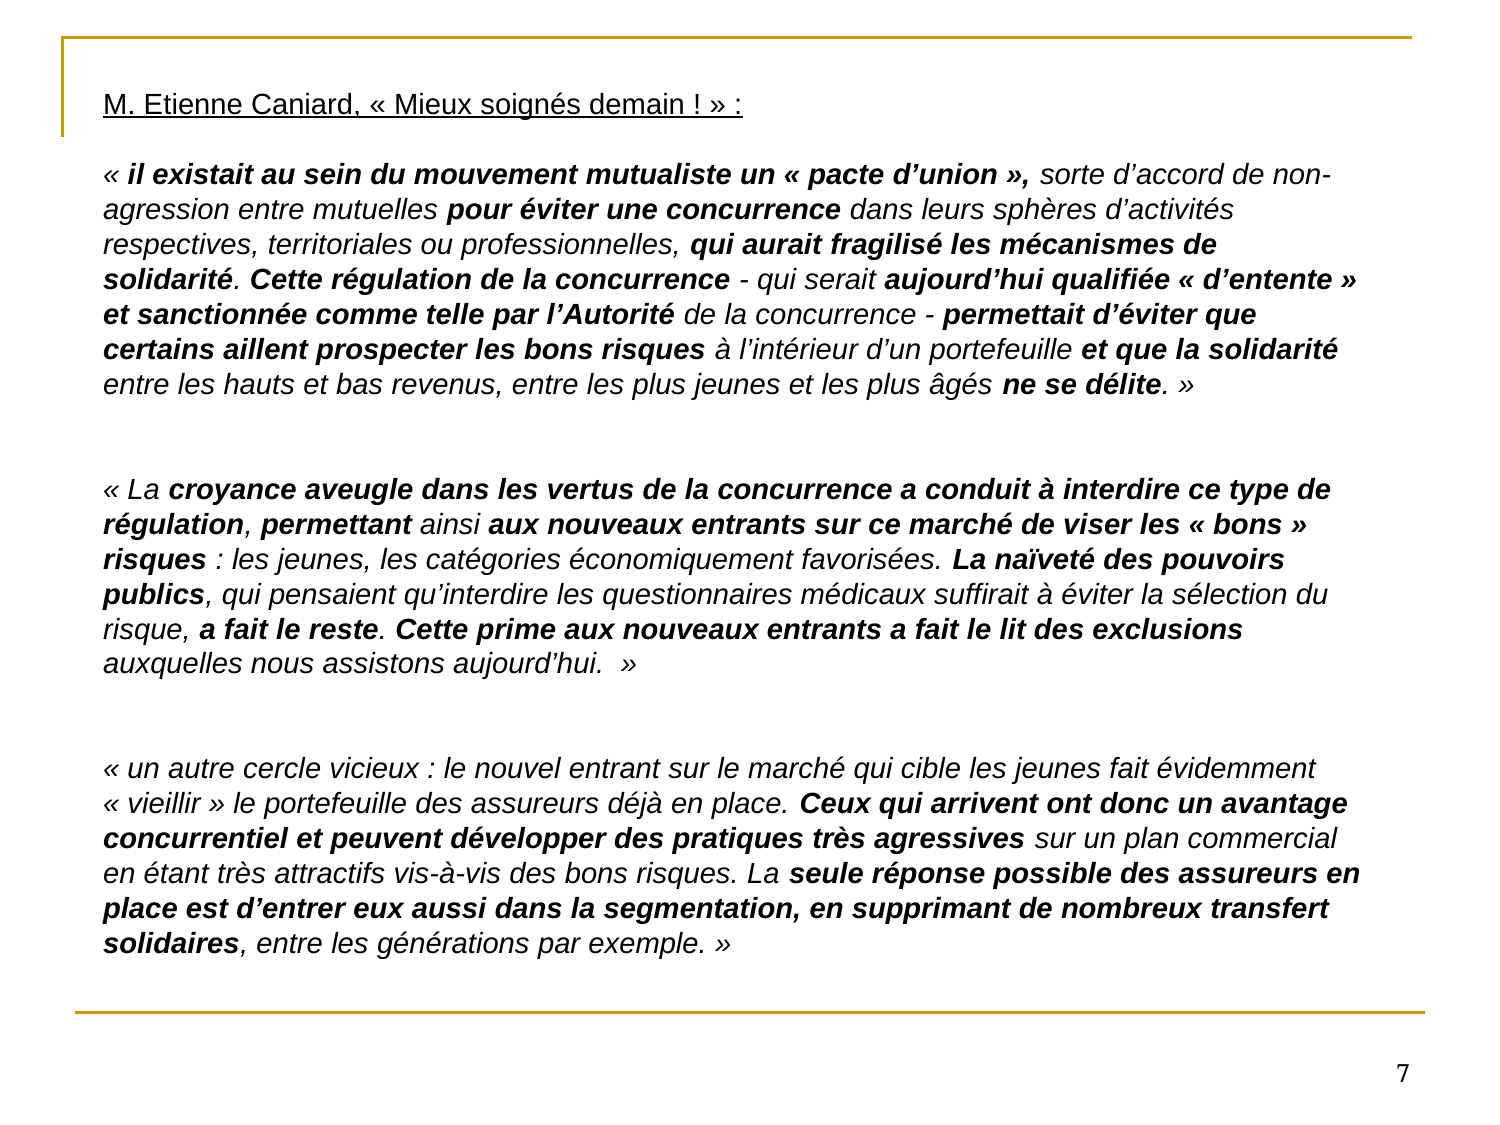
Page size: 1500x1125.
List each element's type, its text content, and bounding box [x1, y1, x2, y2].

list [76, 66, 1428, 1012]
text_box 7 [1074, 1024, 1425, 1100]
text_box M. Etienne Caniard, « Mieux soignés demain ! » : « il existait au sein du mouvement mutualiste un « pacte d’union », sorte d’accord de non-agression entre mutuelles pour éviter une concurrence dans leurs sphères d’activités respectives, territoriales ou professionnelles, qui aurait fragilisé les mécanismes de solidarité. Cette régulation de la concurrence - qui serait aujourd’hui qualifiée « d’entente » et sanctionnée comme telle par l’Autorité de la concurrence - permettait d’éviter que certains aillent prospecter les bons risques à l’intérieur d’un portefeuille et que la solidarité entre les hauts et bas revenus, entre les plus jeunes et les plus âgés ne se délite. » « La croyance aveugle dans les vertus de la concurrence a conduit à interdire ce type de régulation, permettant ainsi aux nouveaux entrants sur ce marché de viser les « bons » risques : les jeunes, les catégories économiquement favorisées. La naïveté des pouvoirs publics, qui pensaient qu’interdire les questionnaires médicaux suffirait à éviter la sélection du risque, a fait le reste. Cette prime aux nouveaux entrants a fait le lit des exclusions auxquelles nous assistons aujourd’hui. » « un autre cercle vicieux : le nouvel entrant sur le marché qui cible les jeunes fait évidemment « vieillir » le portefeuille des assureurs déjà en place. Ceux qui arrivent ont donc un avantage concurrentiel et peuvent développer des pratiques très agressives sur un plan commercial en étant très attractifs vis-à-vis des bons risques. La seule réponse possible des assureurs en place est d’entrer eux aussi dans la segmentation, en supprimant de nombreux transfert solidaires, entre les générations par exemple. » [88, 78, 1376, 1002]
